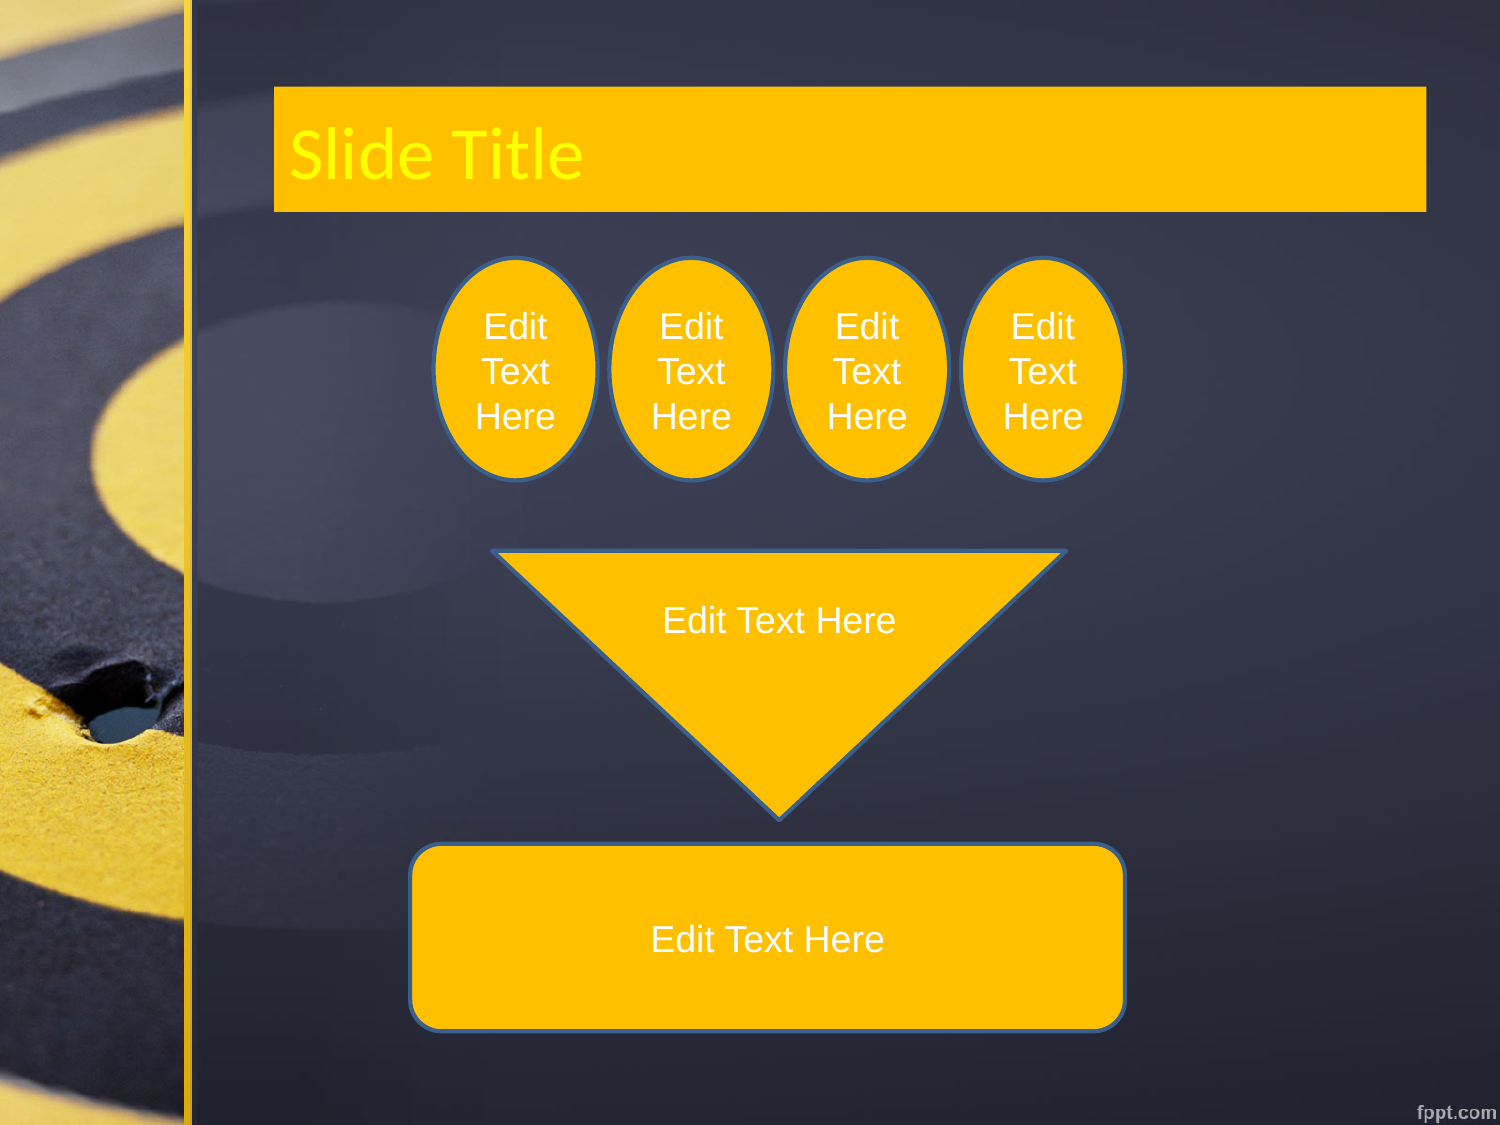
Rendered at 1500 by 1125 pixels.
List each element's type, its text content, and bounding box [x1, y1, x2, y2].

text_box Edit Text Here [958, 255, 1128, 483]
picture [0, 0, 1500, 1125]
text_box Edit Text Here [490, 548, 1069, 822]
text_box Edit Text Here [782, 255, 952, 483]
text_box Edit Text Here [431, 255, 600, 483]
text_box Edit Text Here [408, 841, 1128, 1034]
title Slide Title [274, 86, 1427, 212]
text_box Edit Text Here [607, 255, 776, 483]
